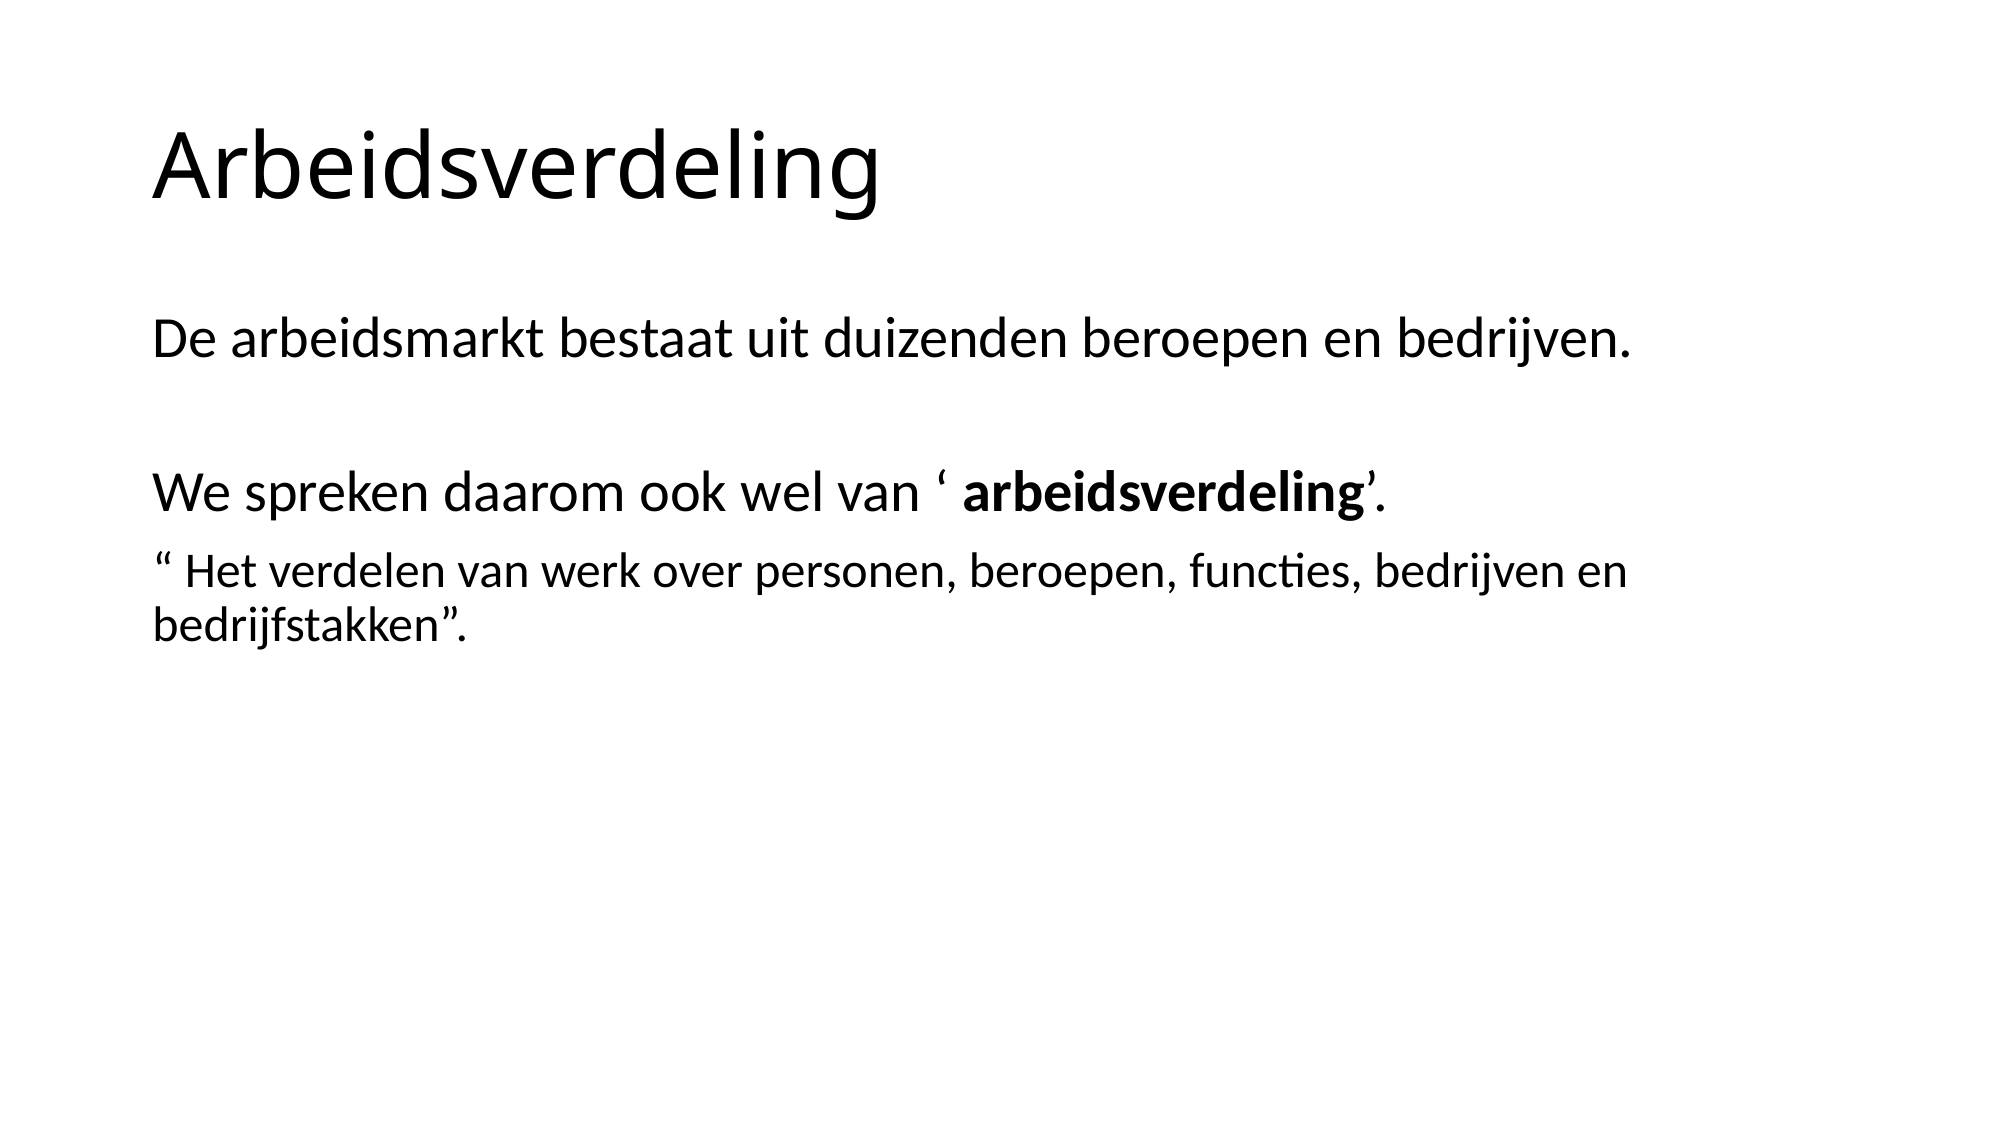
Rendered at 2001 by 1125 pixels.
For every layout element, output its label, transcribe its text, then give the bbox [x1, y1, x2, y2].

list De arbeidsmarkt bestaat uit duizenden beroepen en bedrijven. We spreken daarom ook wel van ‘ arbeidsverdeling’. “ Het verdelen van werk over personen, beroepen, functies, bedrijven en bedrijfstakken”. [137, 299, 1863, 1014]
title Arbeidsverdeling [137, 59, 1863, 278]
